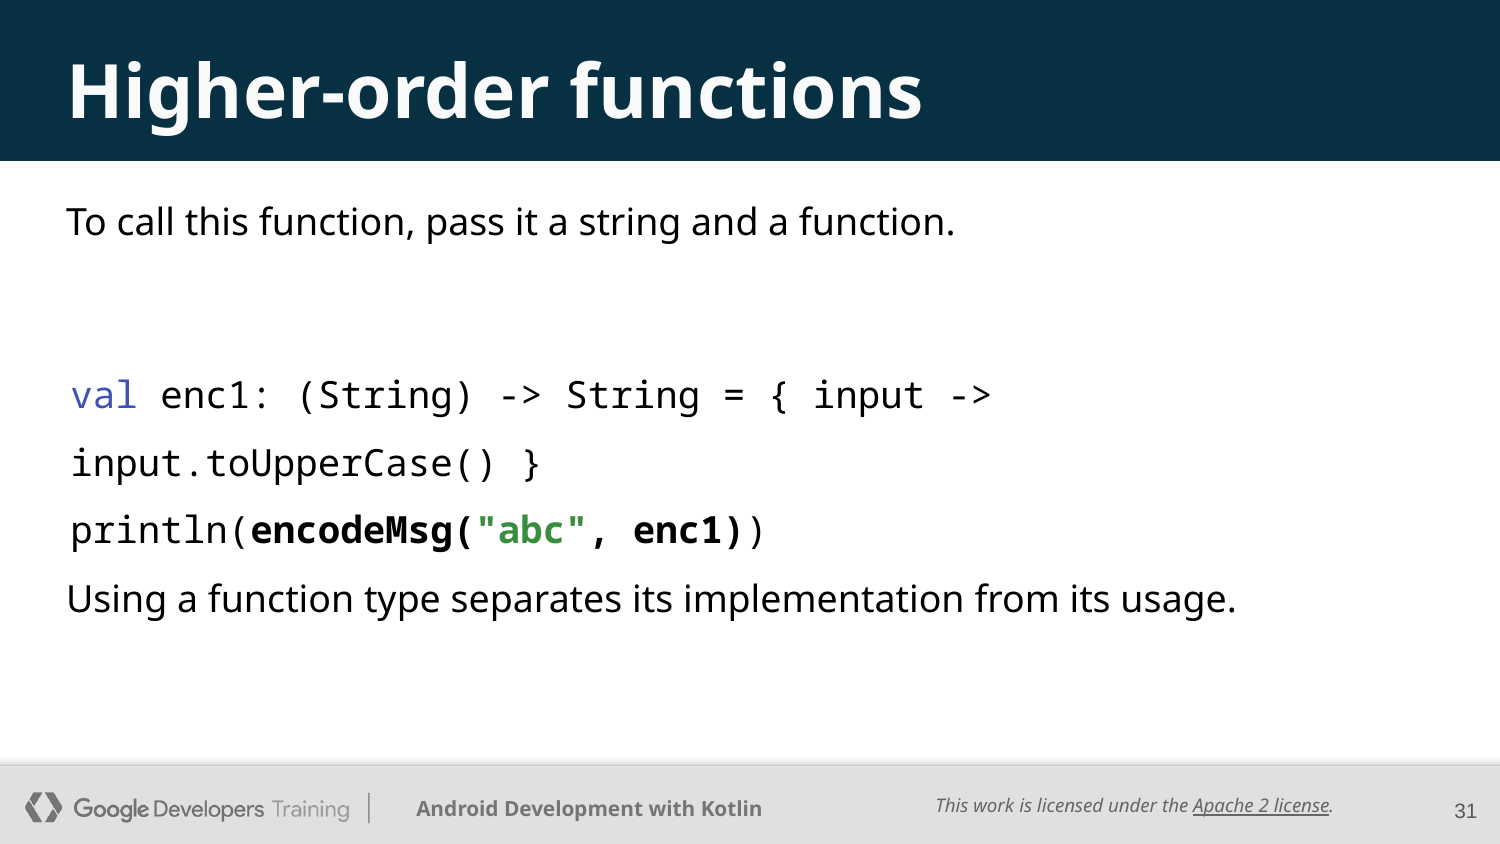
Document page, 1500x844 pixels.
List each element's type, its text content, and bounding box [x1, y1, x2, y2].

picture [0, 161, 1500, 844]
slide_number ‹#› [1402, 777, 1493, 842]
title Higher-order functions [51, 28, 1449, 122]
text_box val enc1: (String) -> String = { input -> input.toUpperCase() } println(encodeMsg("abc", enc1)) [55, 333, 1414, 560]
list To call this function, pass it a string and a function. [51, 176, 1449, 288]
text_box Using a function type separates its implementation from its usage. [51, 560, 1449, 683]
